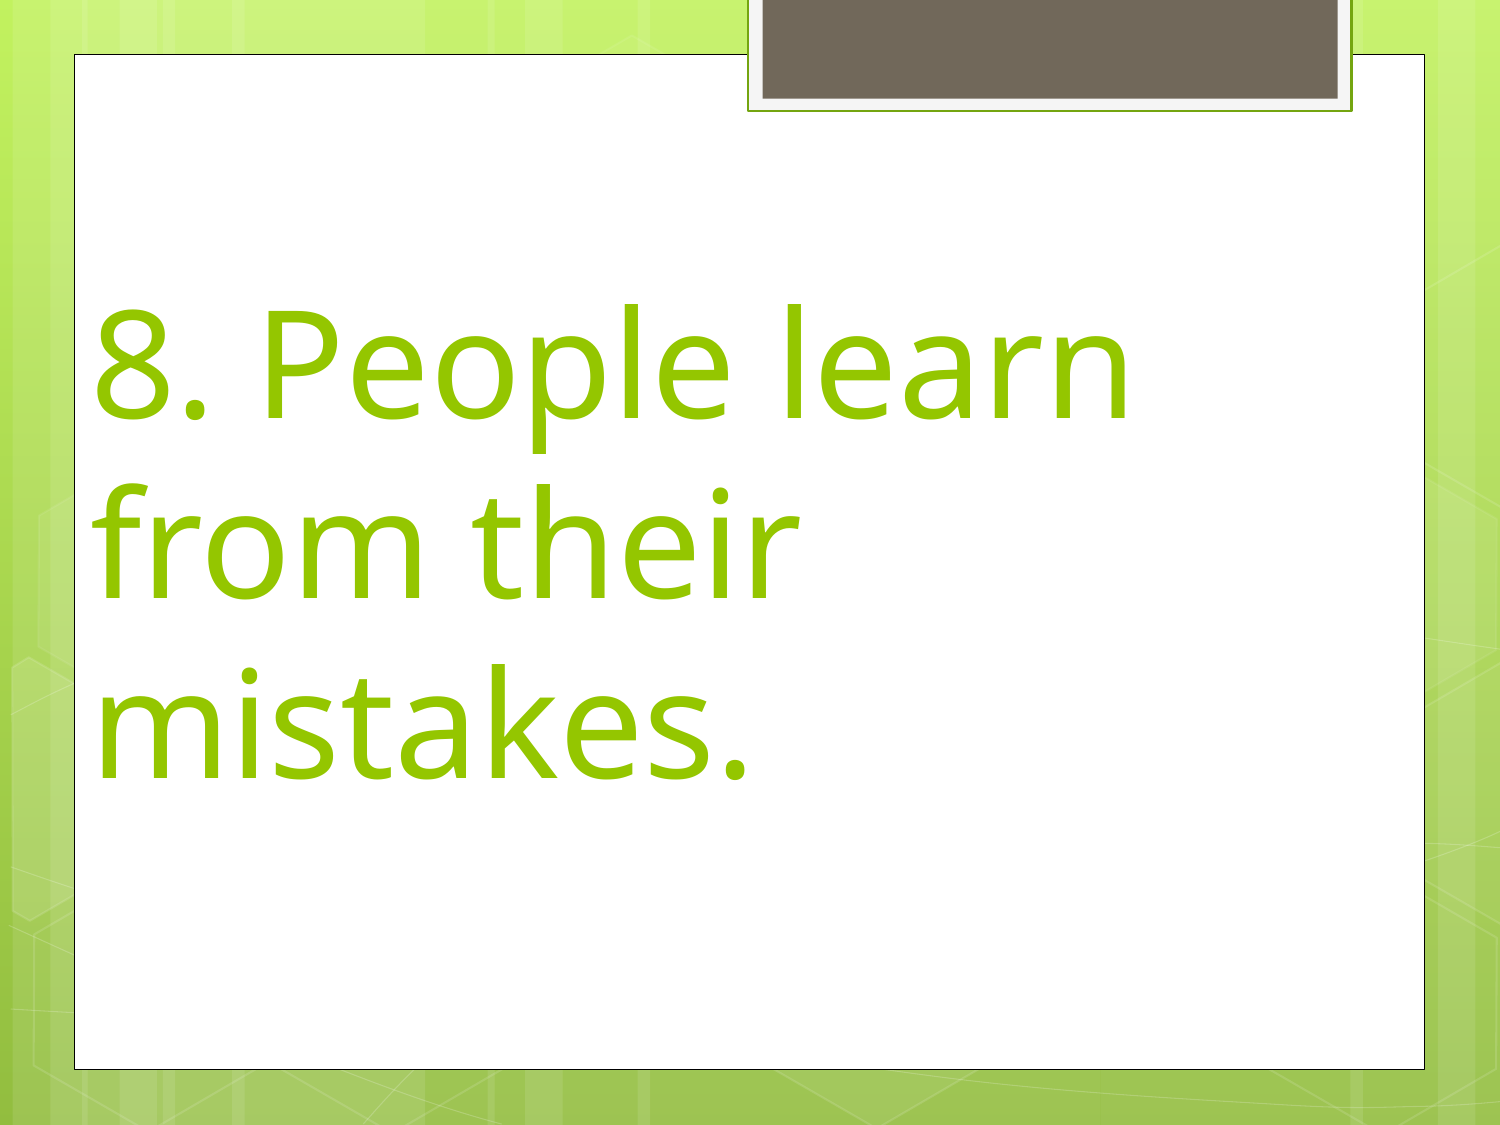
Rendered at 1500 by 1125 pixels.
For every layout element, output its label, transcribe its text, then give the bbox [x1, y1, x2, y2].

title 8. People learn from their mistakes. [75, 45, 1403, 816]
